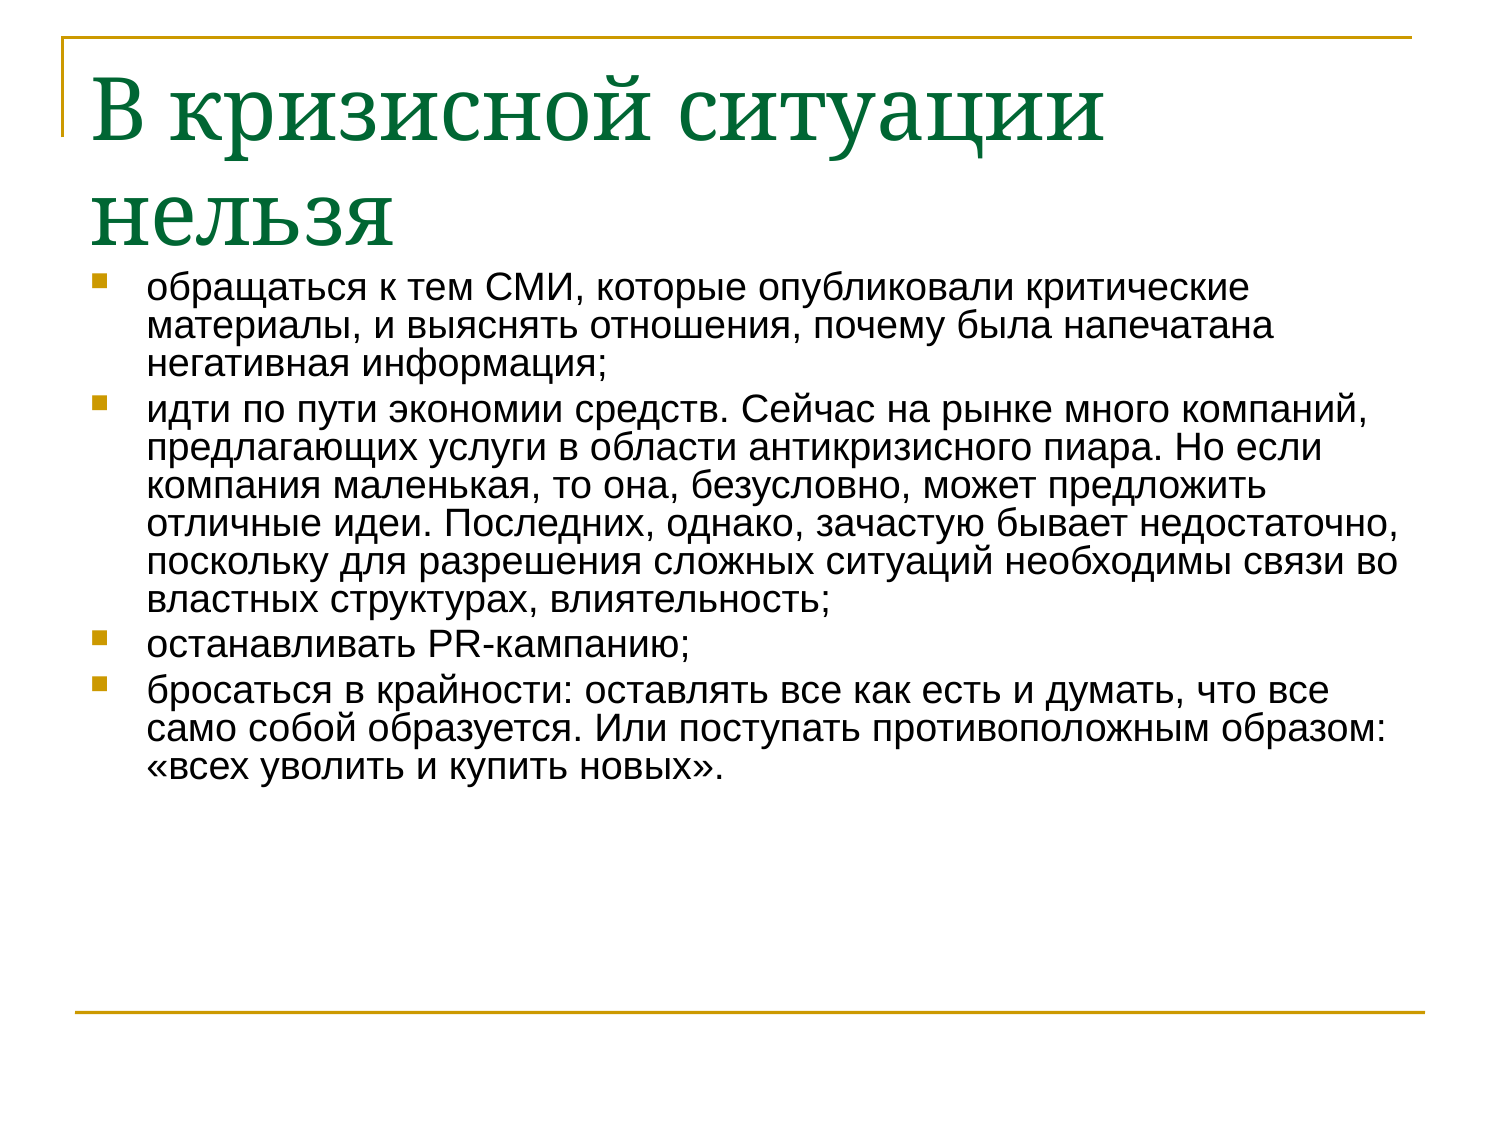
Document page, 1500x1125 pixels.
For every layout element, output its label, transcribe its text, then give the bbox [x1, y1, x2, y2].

title В кризисной ситуации нельзя [74, 45, 1426, 233]
list обращаться к тем СМИ, которые опубликовали критические материалы, и выяснять отношения, почему была напечатана негативная информация; идти по пути экономии средств. Сейчас на рынке много компаний, предлагающих услуги в области антикризисного пиара. Но если компания маленькая, то она, безусловно, может предложить отличные идеи. Последних, однако, зачастую бывает недостаточно, поскольку для разрешения сложных ситуаций необходимы связи во властных структурах, влиятельность; останавливать PR-кампанию; бросаться в крайности: оставлять все как есть и думать, что все само собой образуется. Или поступать противоположным образом: «всех уволить и купить новых». [74, 262, 1426, 1006]
